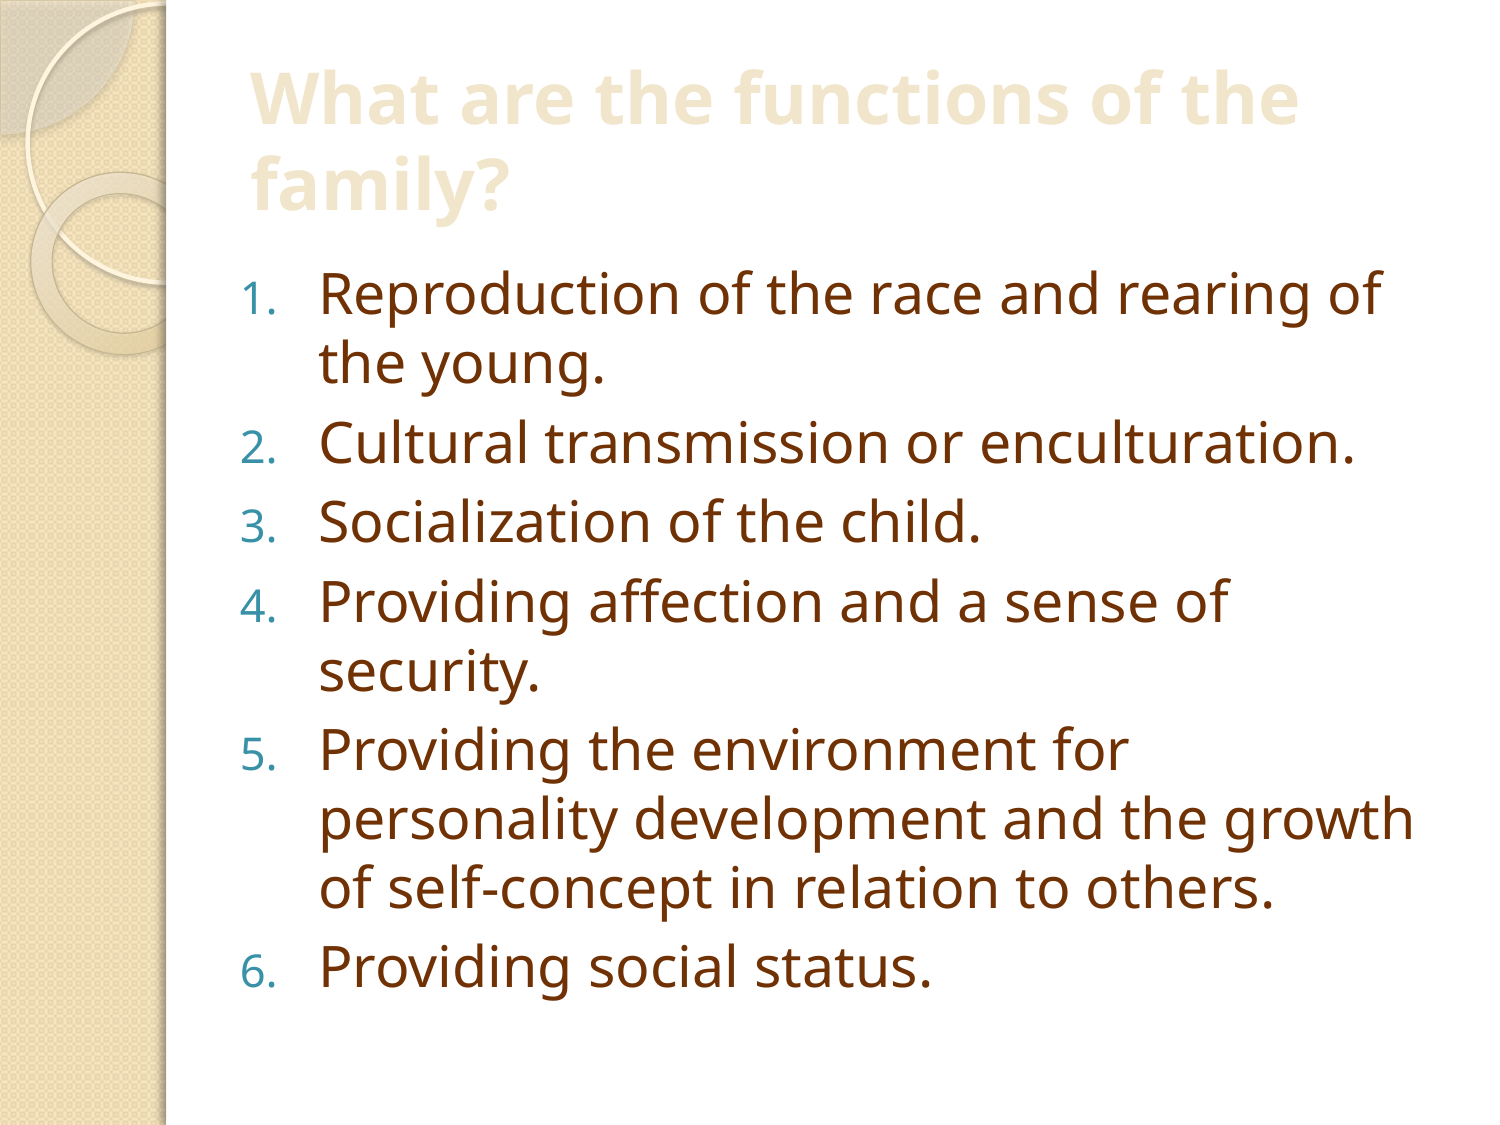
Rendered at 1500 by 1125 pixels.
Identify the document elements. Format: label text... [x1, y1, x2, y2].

title What are the functions of the family? [235, 45, 1466, 233]
list Reproduction of the race and rearing of the young. Cultural transmission or enculturation. Socialization of the child. Providing affection and a sense of security. Providing the environment for personality development and the growth of self-concept in relation to others. Providing social status. [212, 249, 1443, 1038]
